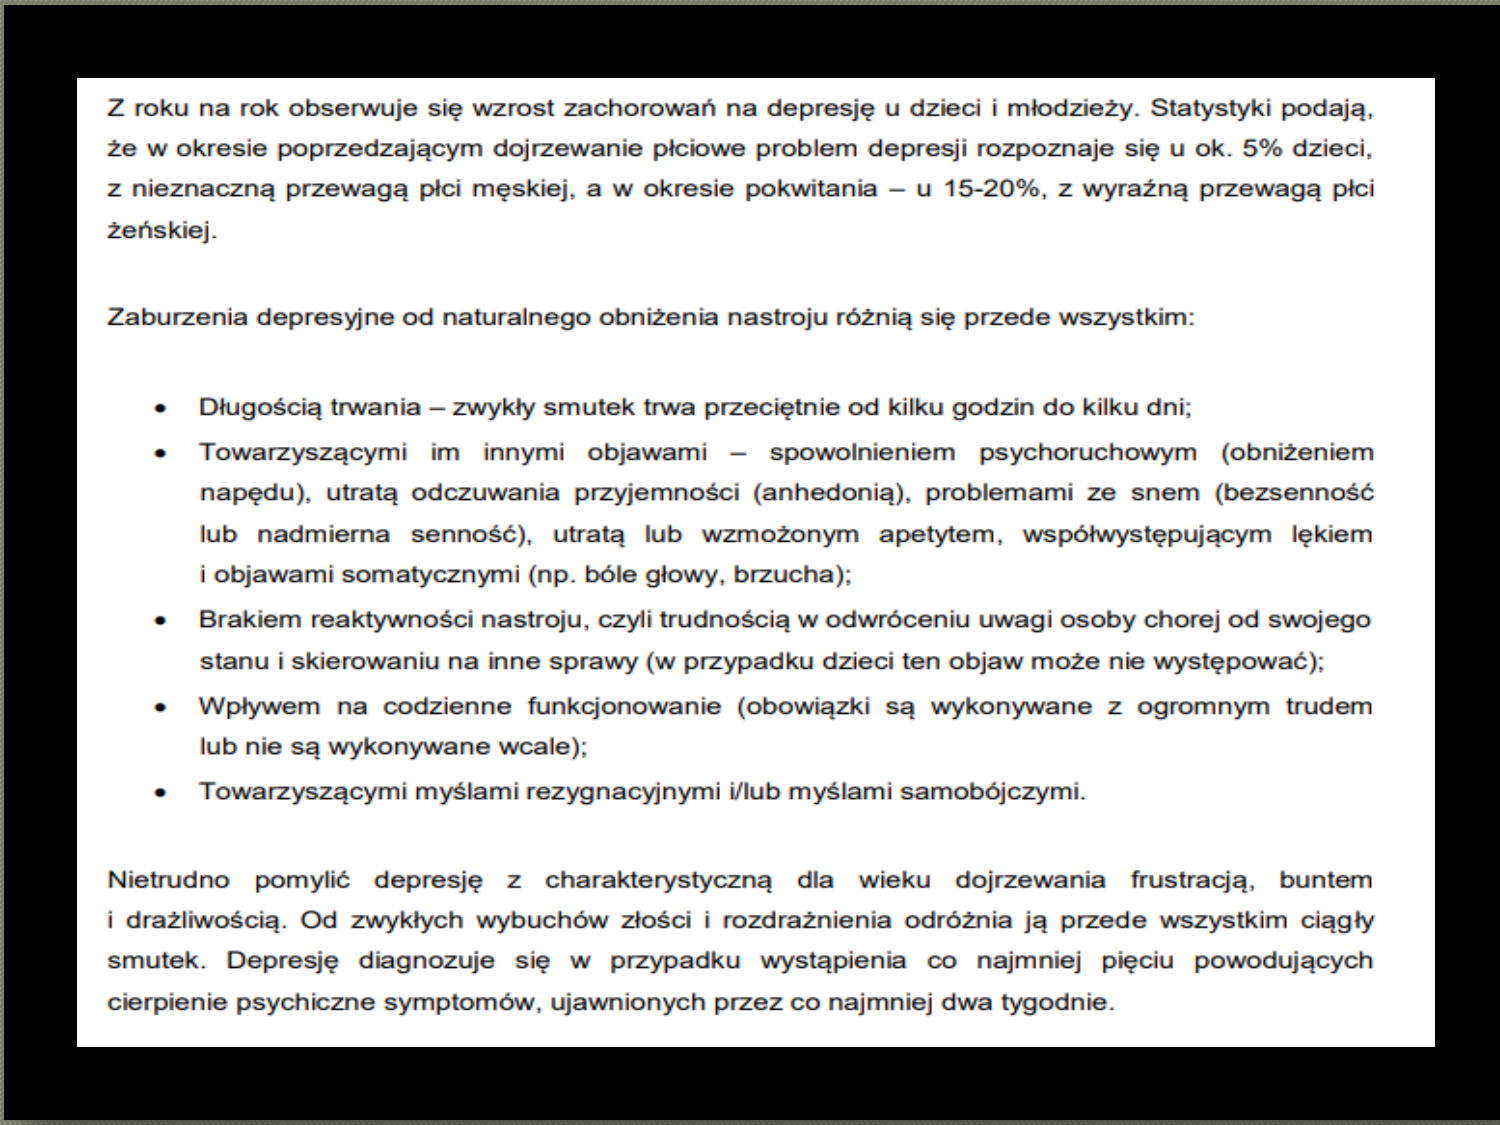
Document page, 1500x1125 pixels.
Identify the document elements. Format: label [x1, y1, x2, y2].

list [76, 77, 1436, 1047]
